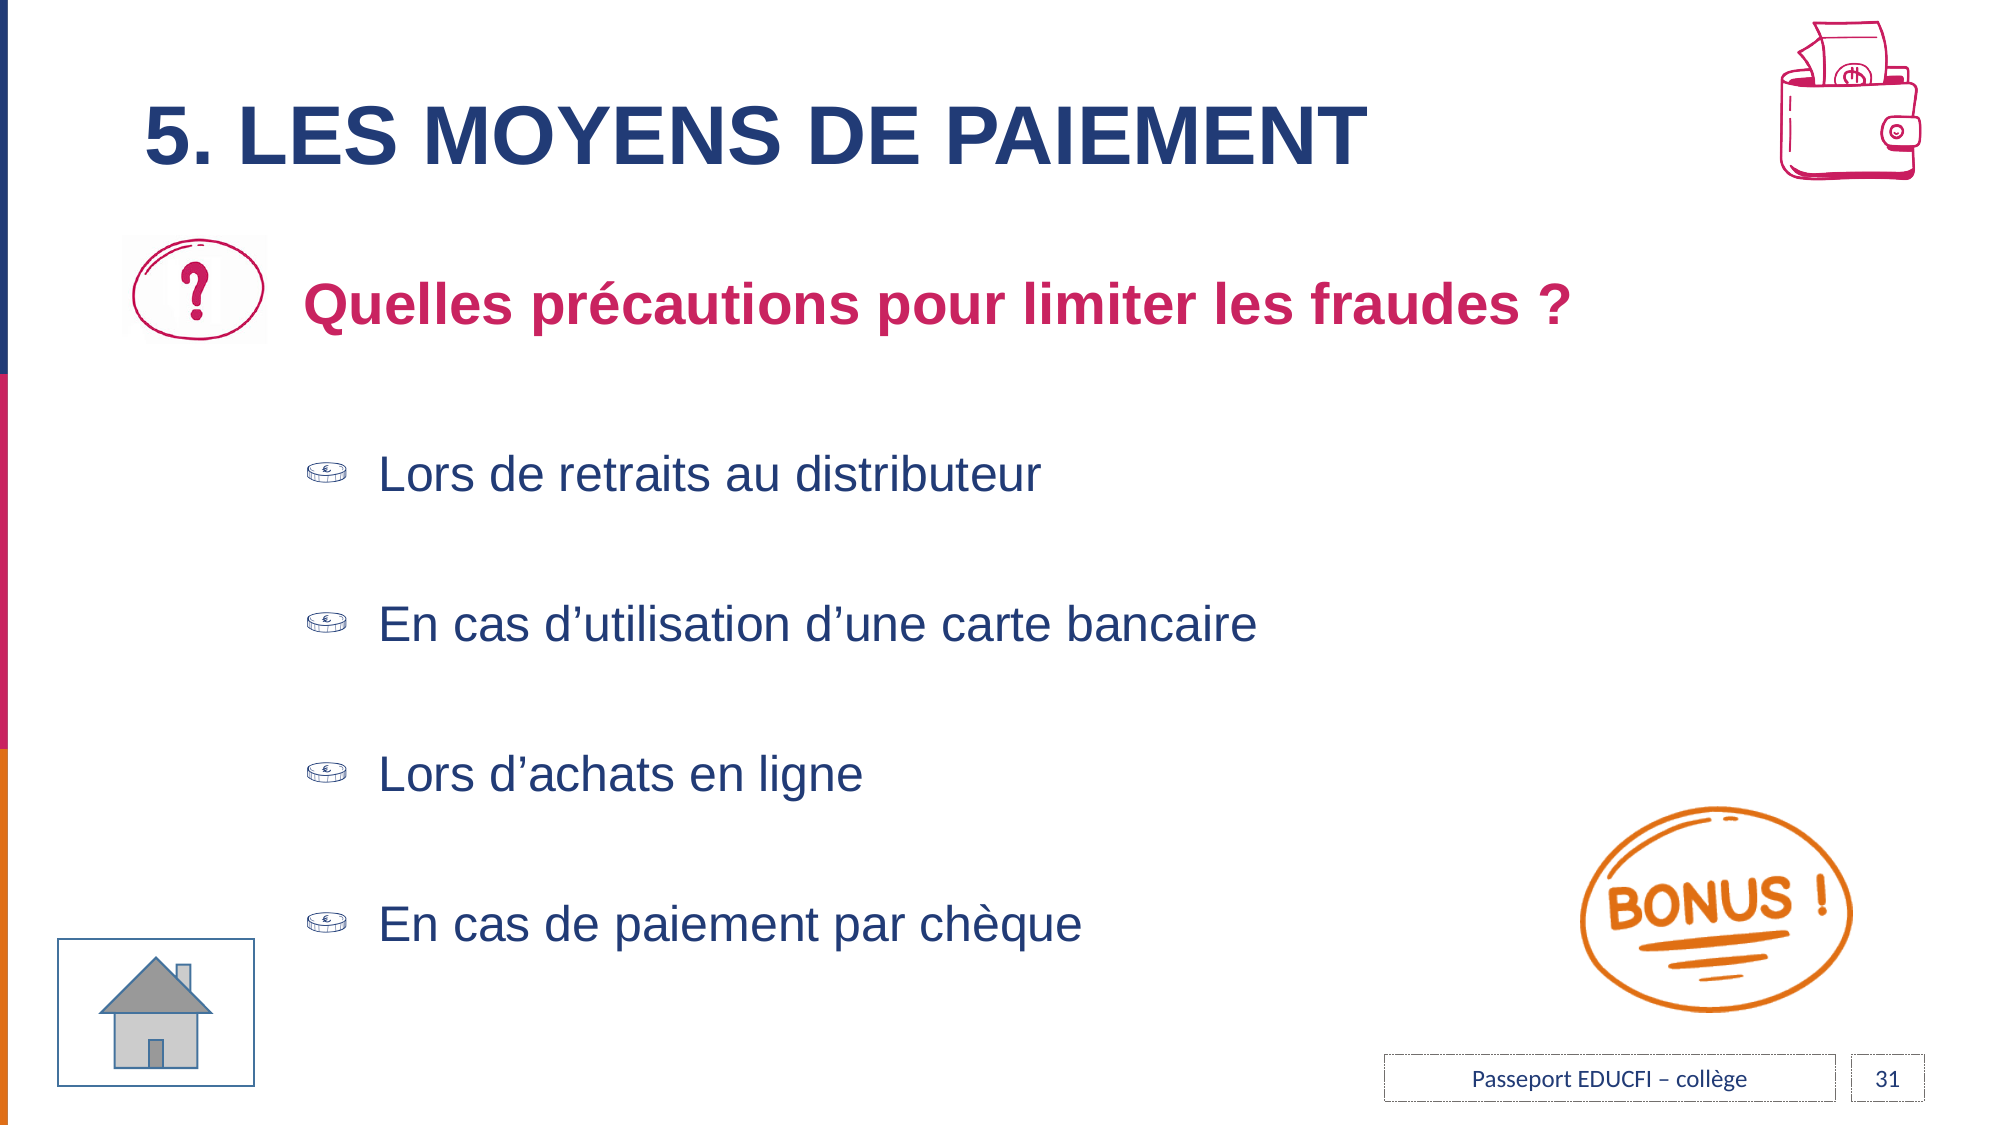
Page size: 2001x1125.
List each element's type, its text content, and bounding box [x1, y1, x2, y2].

picture [1579, 806, 1853, 1013]
text_box 5. LES MOYENS DE PAIEMENT [130, 84, 1761, 190]
slide_number 31 [1851, 1054, 1925, 1102]
picture [303, 750, 348, 794]
picture [303, 450, 348, 494]
picture [303, 600, 348, 644]
picture [0, 0, 8, 1125]
text_box [57, 938, 255, 1087]
picture [1761, 11, 1940, 190]
text_box Lors de retraits au distributeur En cas d’utilisation d’une carte bancaire Lors d’achats en ligne En cas de paiement par chèque [295, 345, 1300, 960]
picture [303, 900, 348, 944]
footer Passeport EDUCFI – collège [1384, 1054, 1836, 1102]
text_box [122, 235, 1848, 345]
